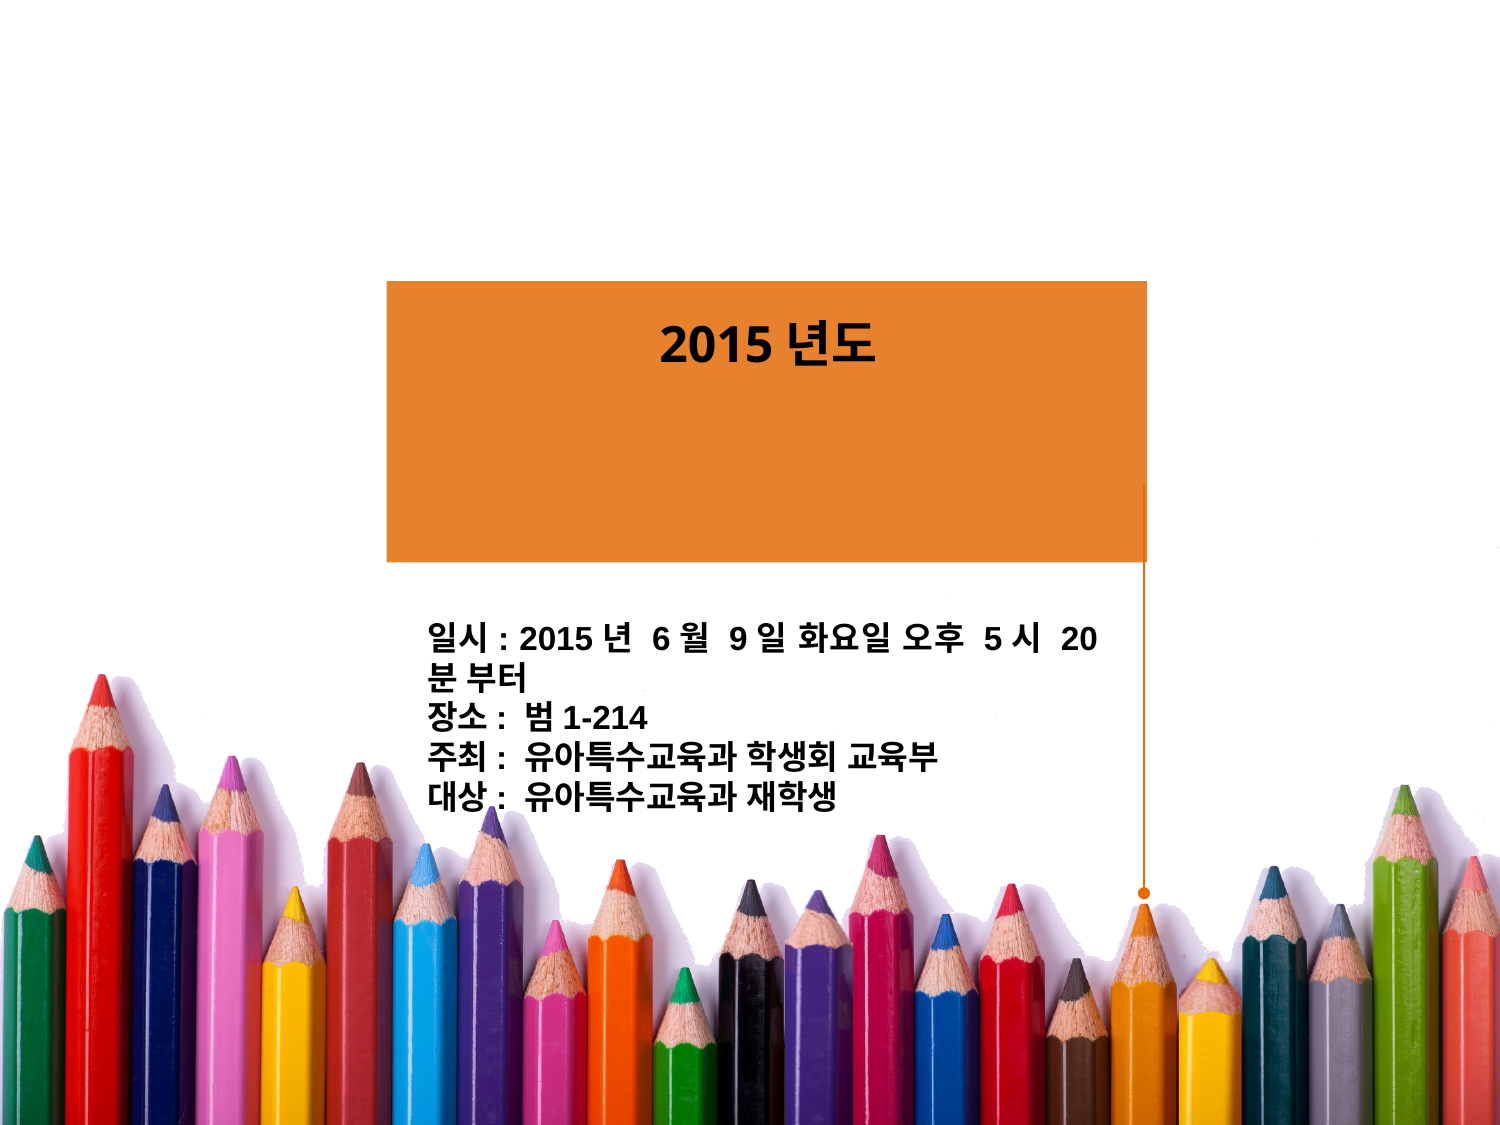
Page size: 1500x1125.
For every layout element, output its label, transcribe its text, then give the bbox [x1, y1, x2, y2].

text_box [0, 538, 1500, 1125]
text_box [385, 279, 1149, 536]
text_box 2015년도 [644, 304, 926, 380]
text_box 교생실습평가회 [410, 375, 1161, 510]
